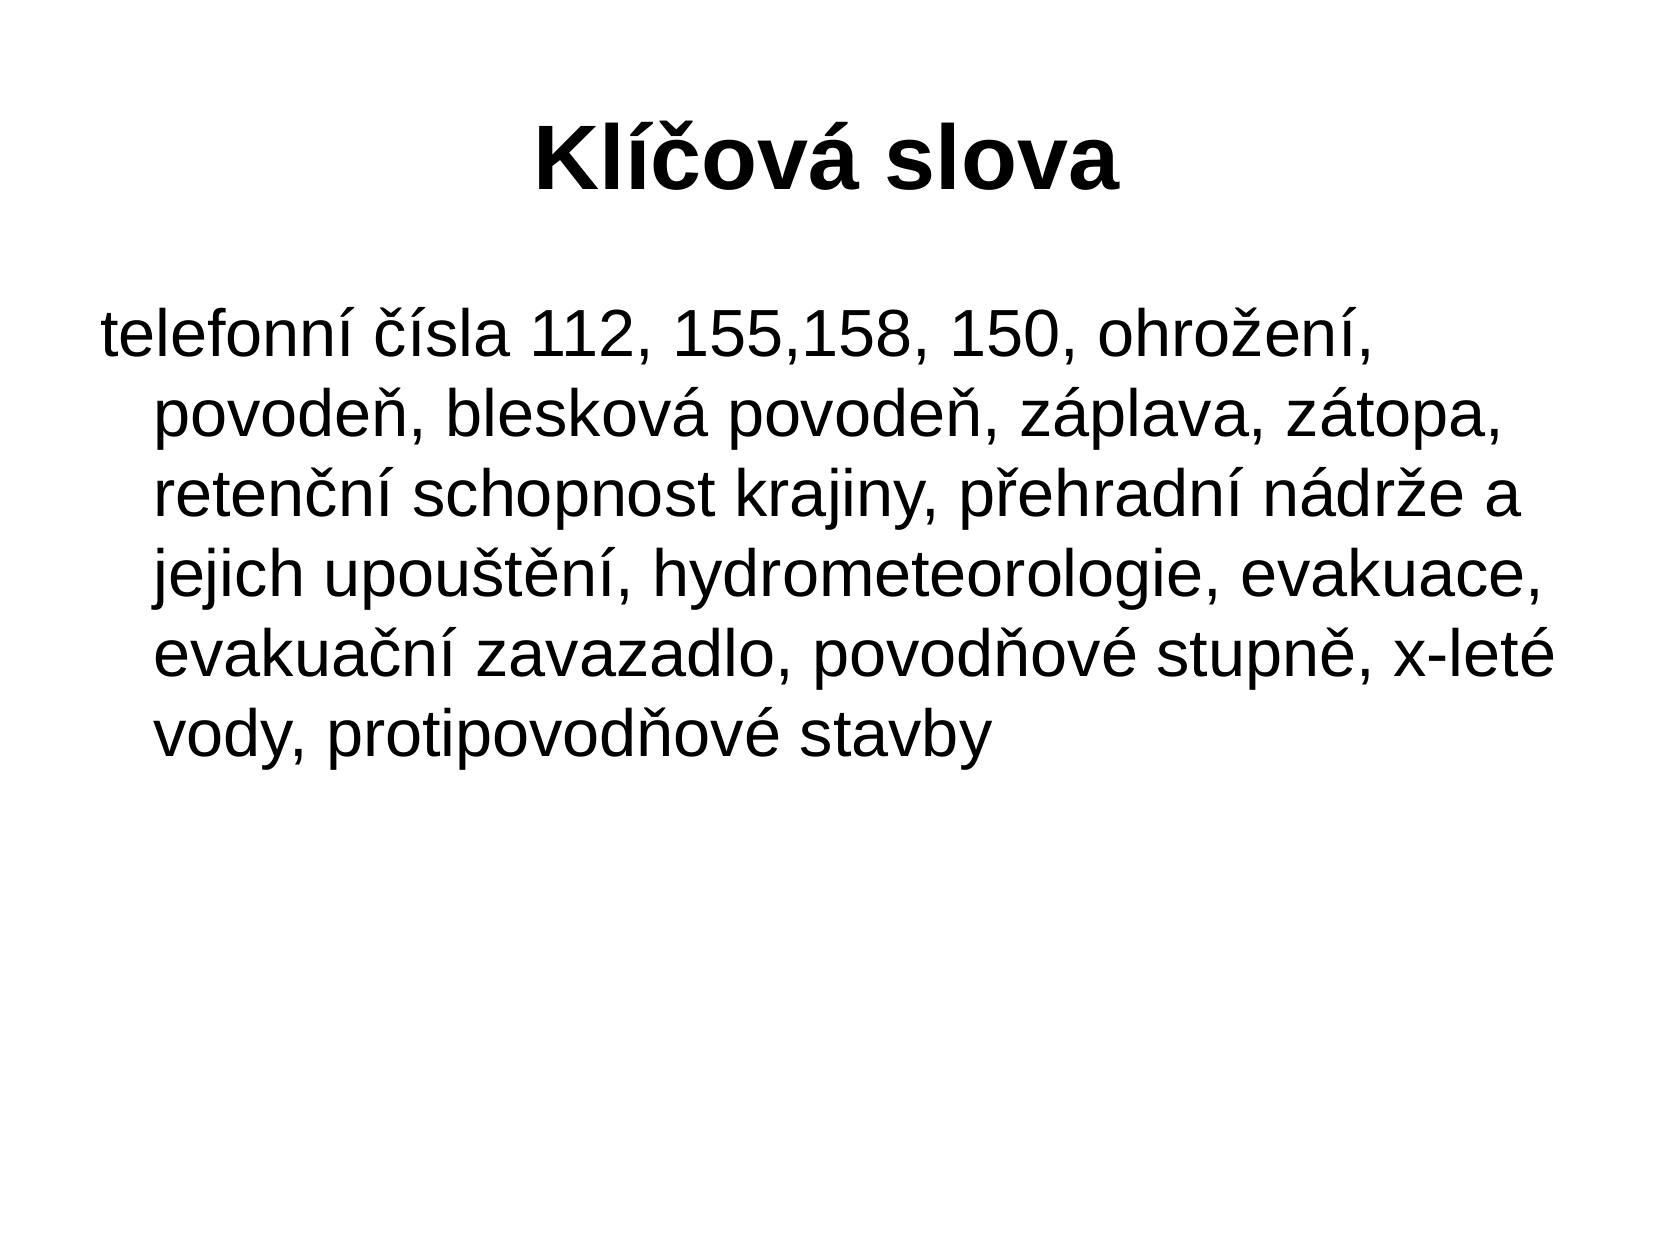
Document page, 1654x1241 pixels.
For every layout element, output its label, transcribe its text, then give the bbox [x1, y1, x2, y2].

title Klíčová slova [82, 49, 1572, 257]
list telefonní čísla 112, 155,158, 150, ohrožení, povodeň, blesková povodeň, záplava, zátopa, retenční schopnost krajiny, přehradní nádrže a jejich upouštění, hydrometeorologie, evakuace, evakuační zavazadlo, povodňové stupně, x-leté vody, protipovodňové stavby [82, 289, 1572, 1109]
